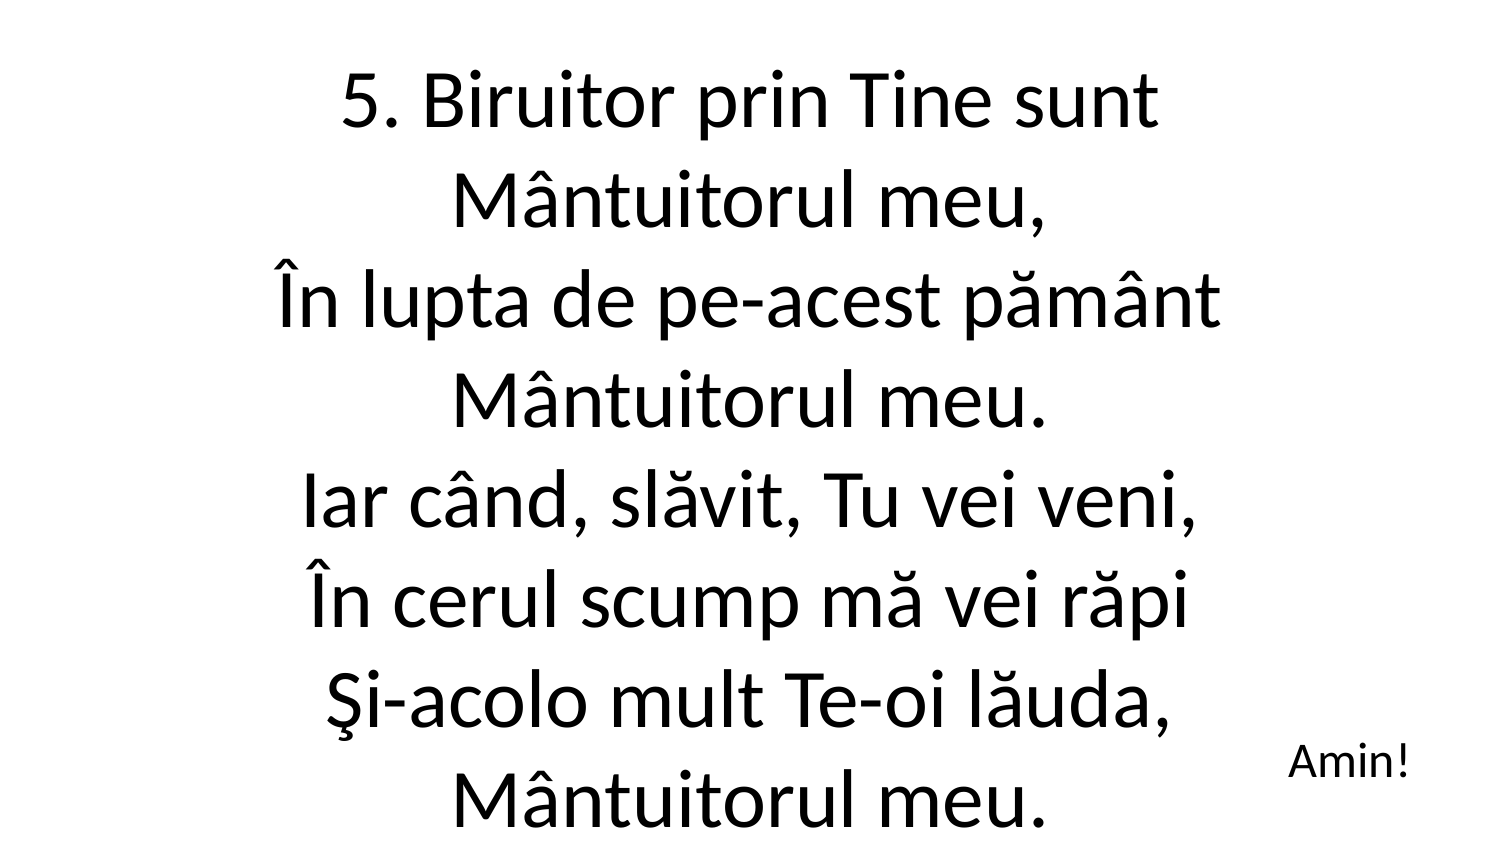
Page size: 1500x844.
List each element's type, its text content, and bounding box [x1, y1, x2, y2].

text_box 5. Biruitor prin Tine sunt Mântuitorul meu, În lupta de pe-acest pământ Mântuitorul meu. Iar când, slăvit, Tu vei veni, În cerul scump mă vei răpi Şi-acolo mult Te-oi lăuda, Mântuitorul meu. [261, 0, 1238, 844]
text_box Amin! [1273, 674, 1427, 795]
